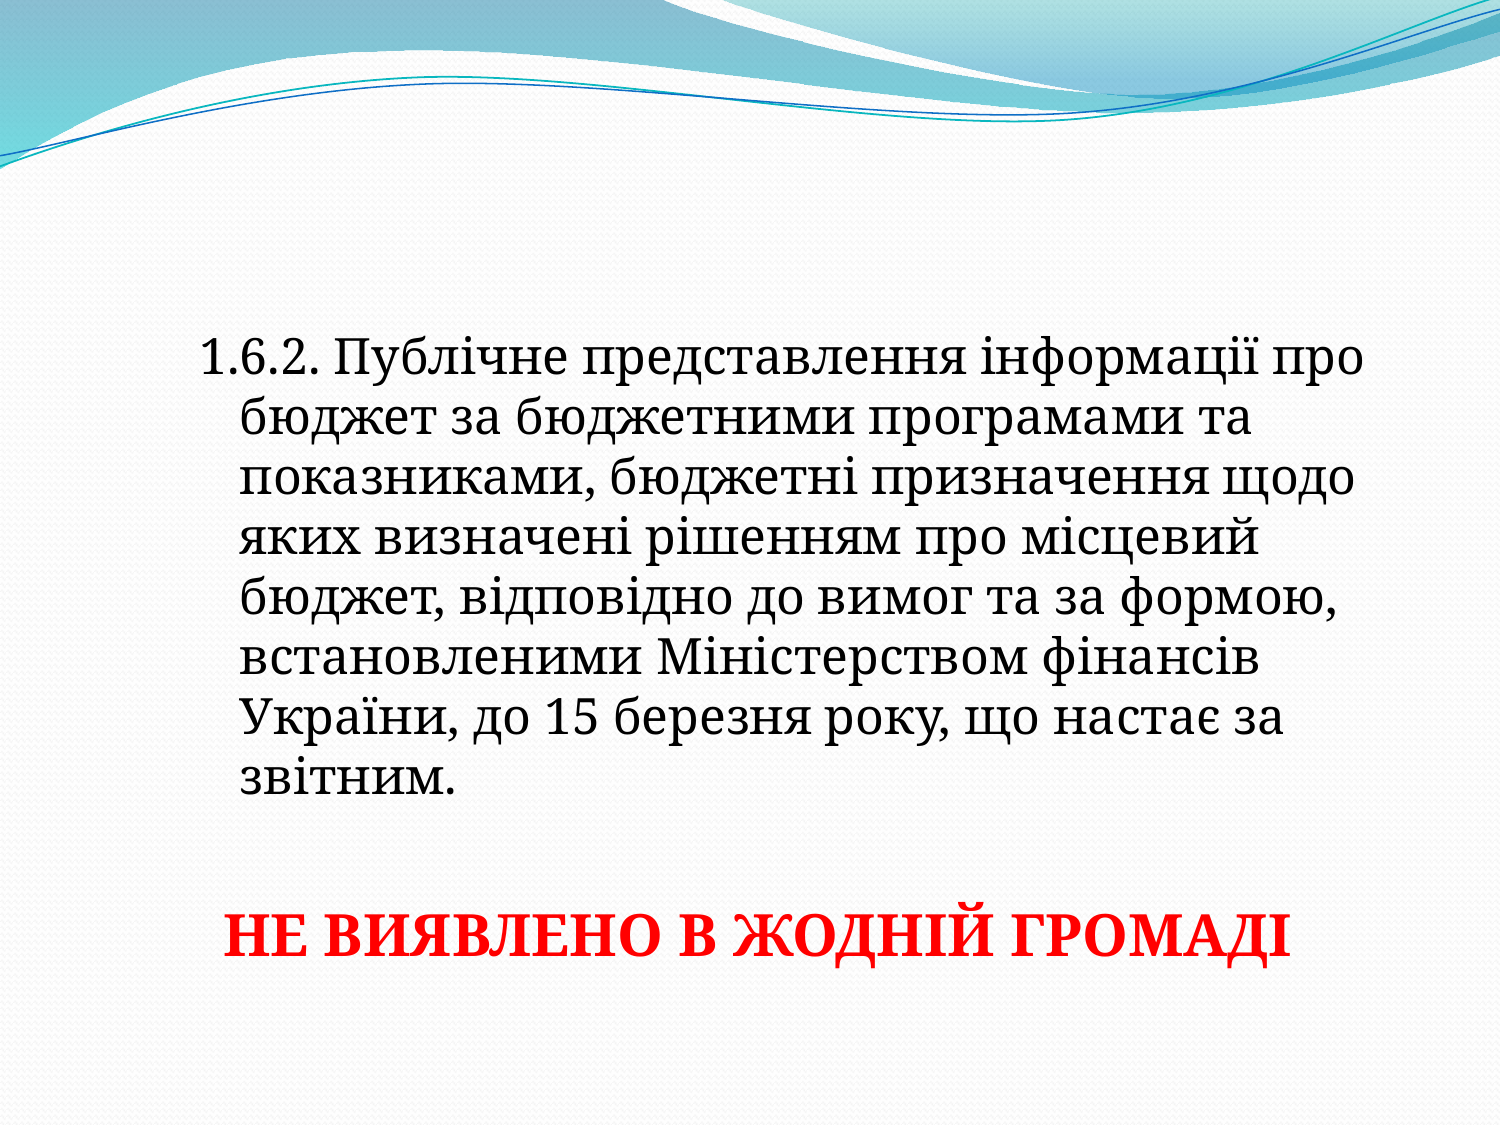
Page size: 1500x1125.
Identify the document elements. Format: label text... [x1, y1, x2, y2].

list 1.6.2. Публічне представлення інформації про бюджет за бюджетними програмами та показниками, бюджетні призначення щодо яких визначені рішенням про місцевий бюджет, відповідно до вимог та за формою, встановленими Міністерством фінансів України, до 15 березня року, що настає за звітним. НЕ ВИЯВЛЕНО В ЖОДНІЙ ГРОМАДІ [75, 317, 1425, 1038]
